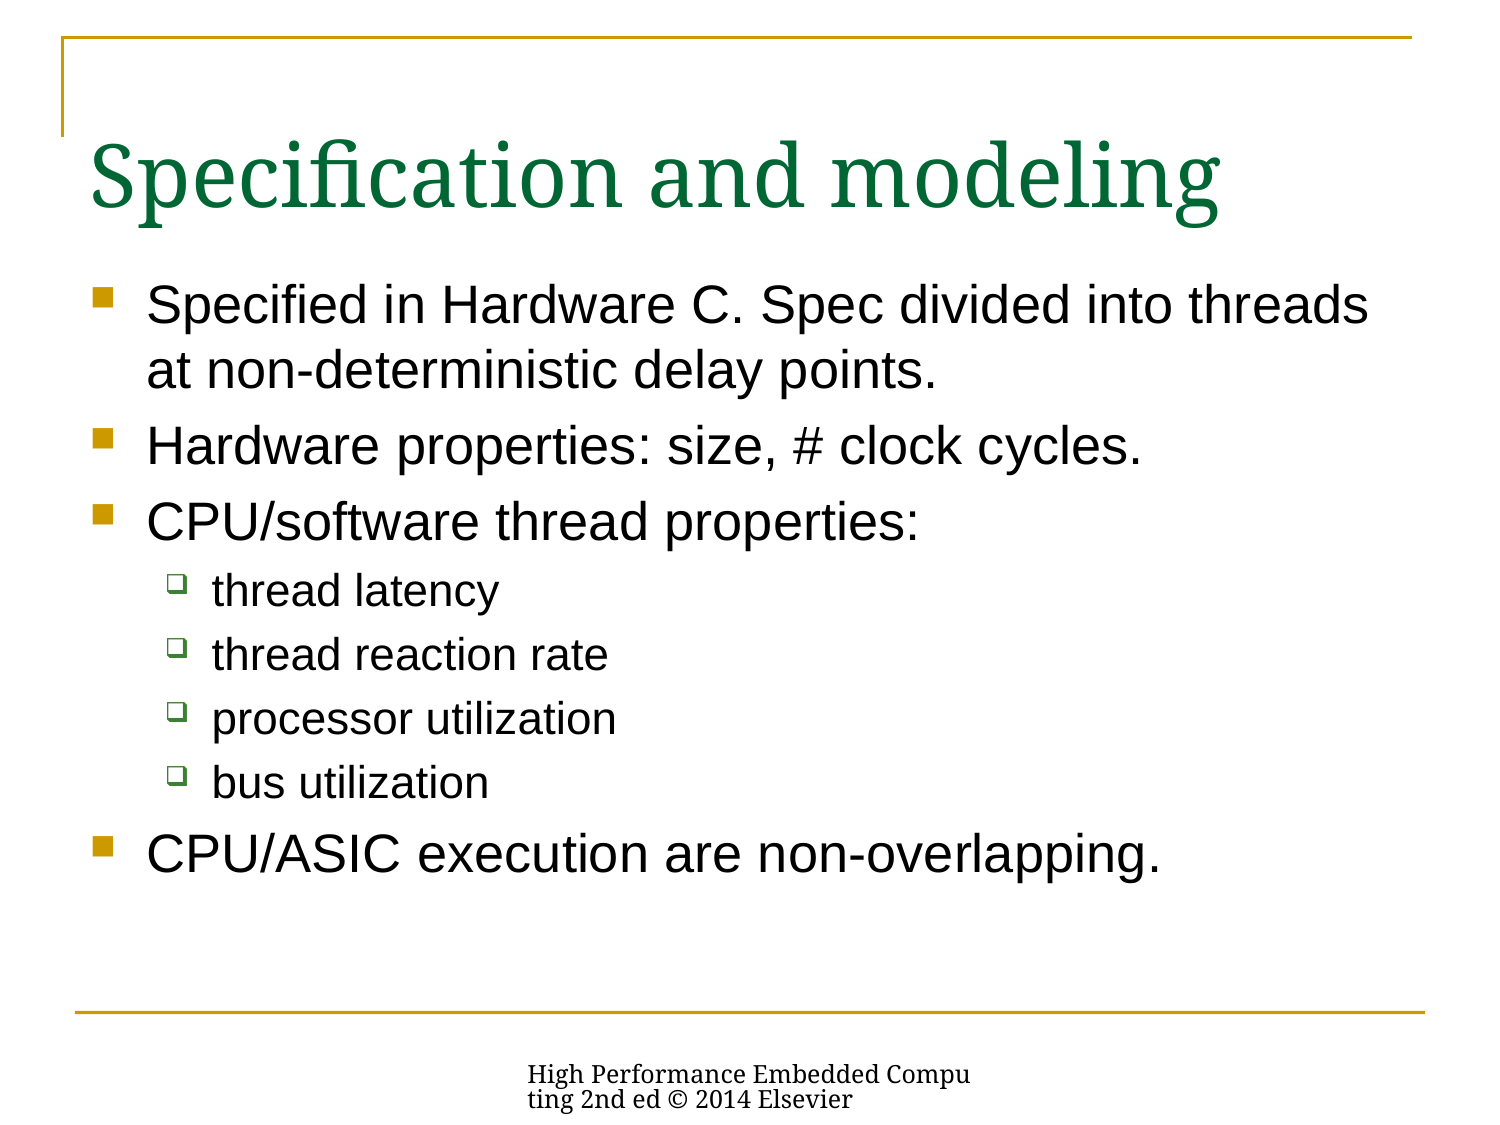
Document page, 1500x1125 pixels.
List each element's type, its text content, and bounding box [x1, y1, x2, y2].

list Specified in Hardware C. Spec divided into threads at non-deterministic delay points. Hardware properties: size, # clock cycles. CPU/software thread properties: thread latency thread reaction rate processor utilization bus utilization CPU/ASIC execution are non-overlapping. [75, 262, 1425, 1006]
title Specification and modeling [75, 45, 1425, 233]
footer High Performance Embedded Computing 2nd ed © 2014 Elsevier [512, 1025, 988, 1100]
